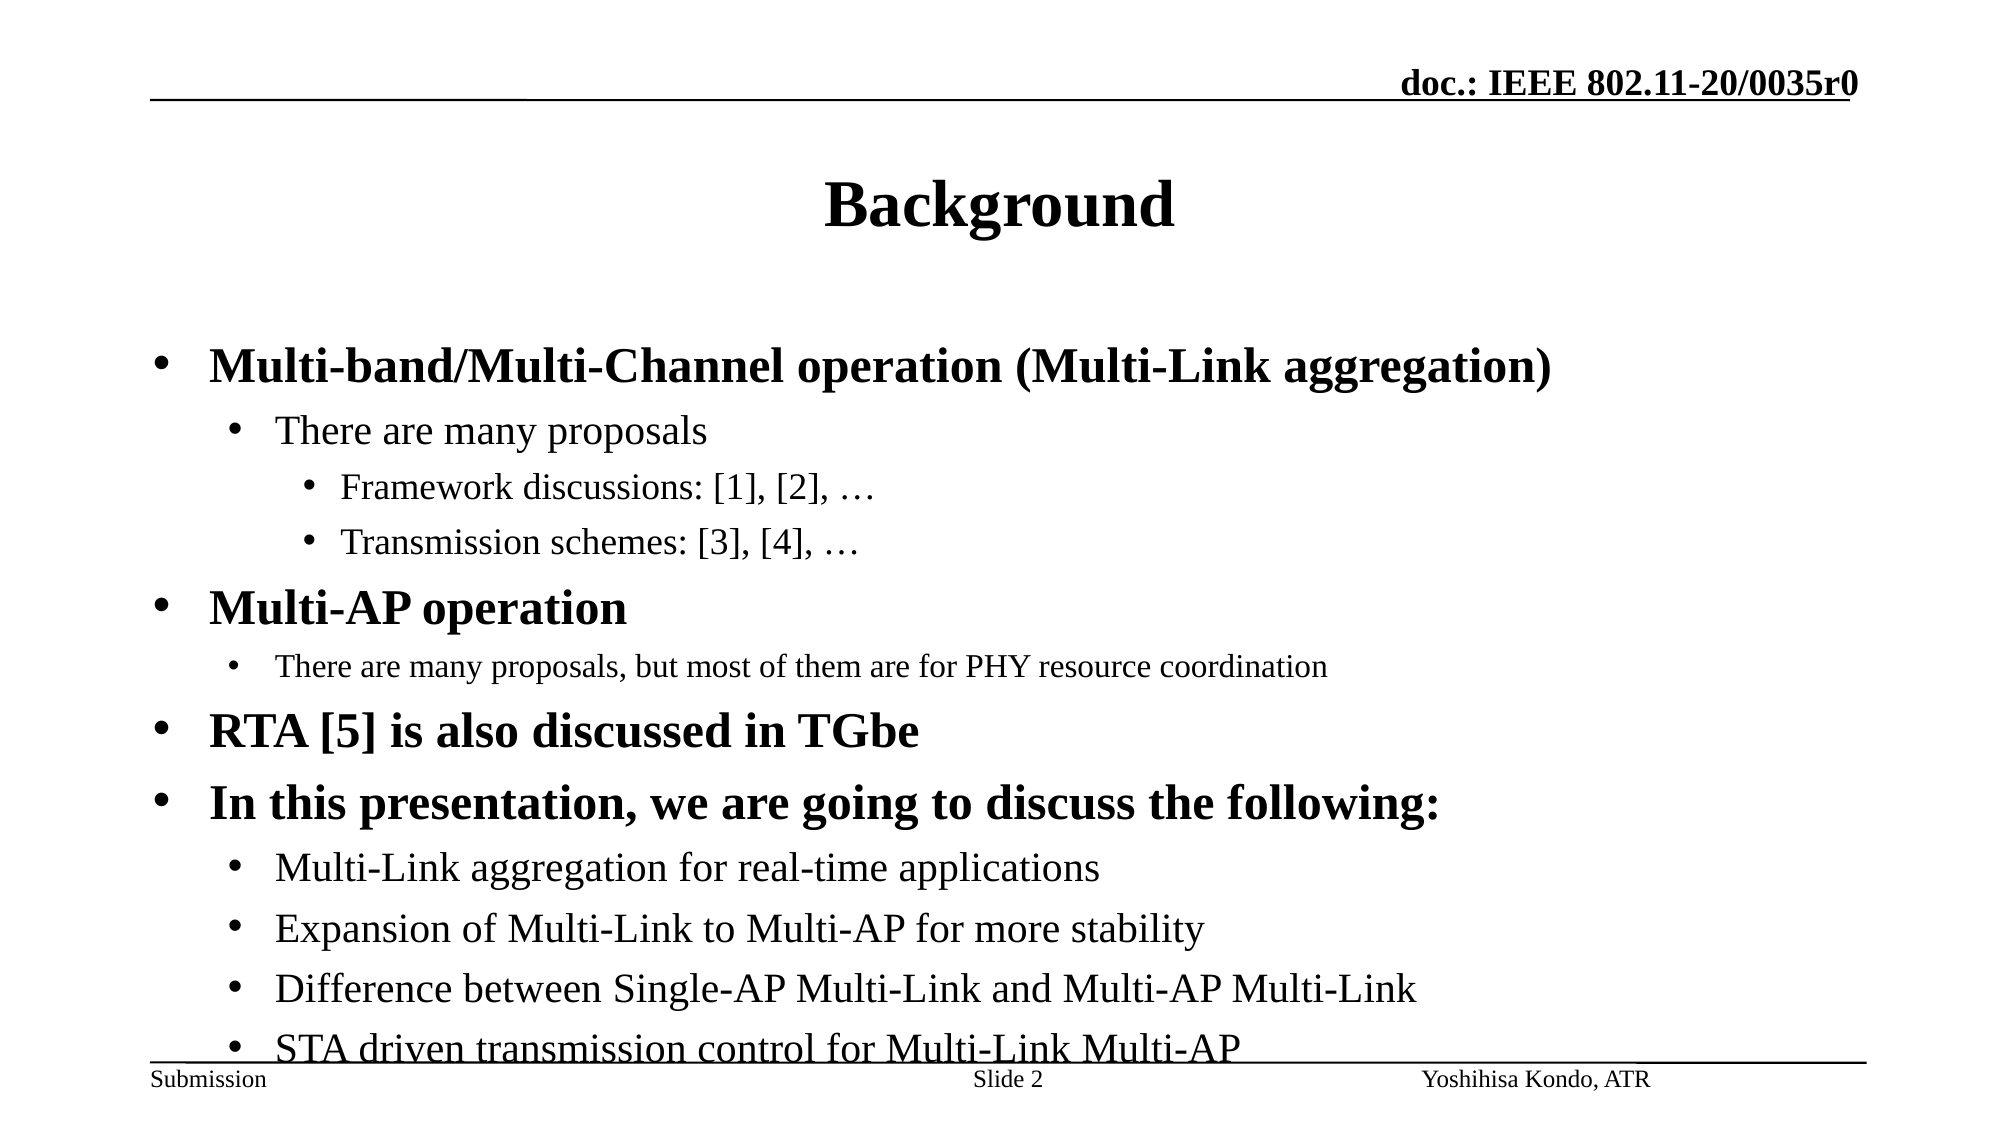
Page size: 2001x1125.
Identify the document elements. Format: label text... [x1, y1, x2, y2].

title Background [362, 112, 1638, 288]
slide_number Slide 2 [950, 1063, 1067, 1123]
footer Yoshihisa Kondo, ATR [1152, 1063, 1652, 1093]
list Multi-band/Multi-Channel operation (Multi-Link aggregation) There are many proposals Framework discussions: [1], [2], … Transmission schemes: [3], [4], … Multi-AP operation There are many proposals, but most of them are for PHY resource coordination RTA [5] is also discussed in TGbe In this presentation, we are going to discuss the following: Multi-Link aggregation for real-time applications Expansion of Multi-Link to Multi-AP for more stability Difference between Single-AP Multi-Link and Multi-AP Multi-Link STA driven transmission control for Multi-Link Multi-AP [137, 324, 1875, 1063]
